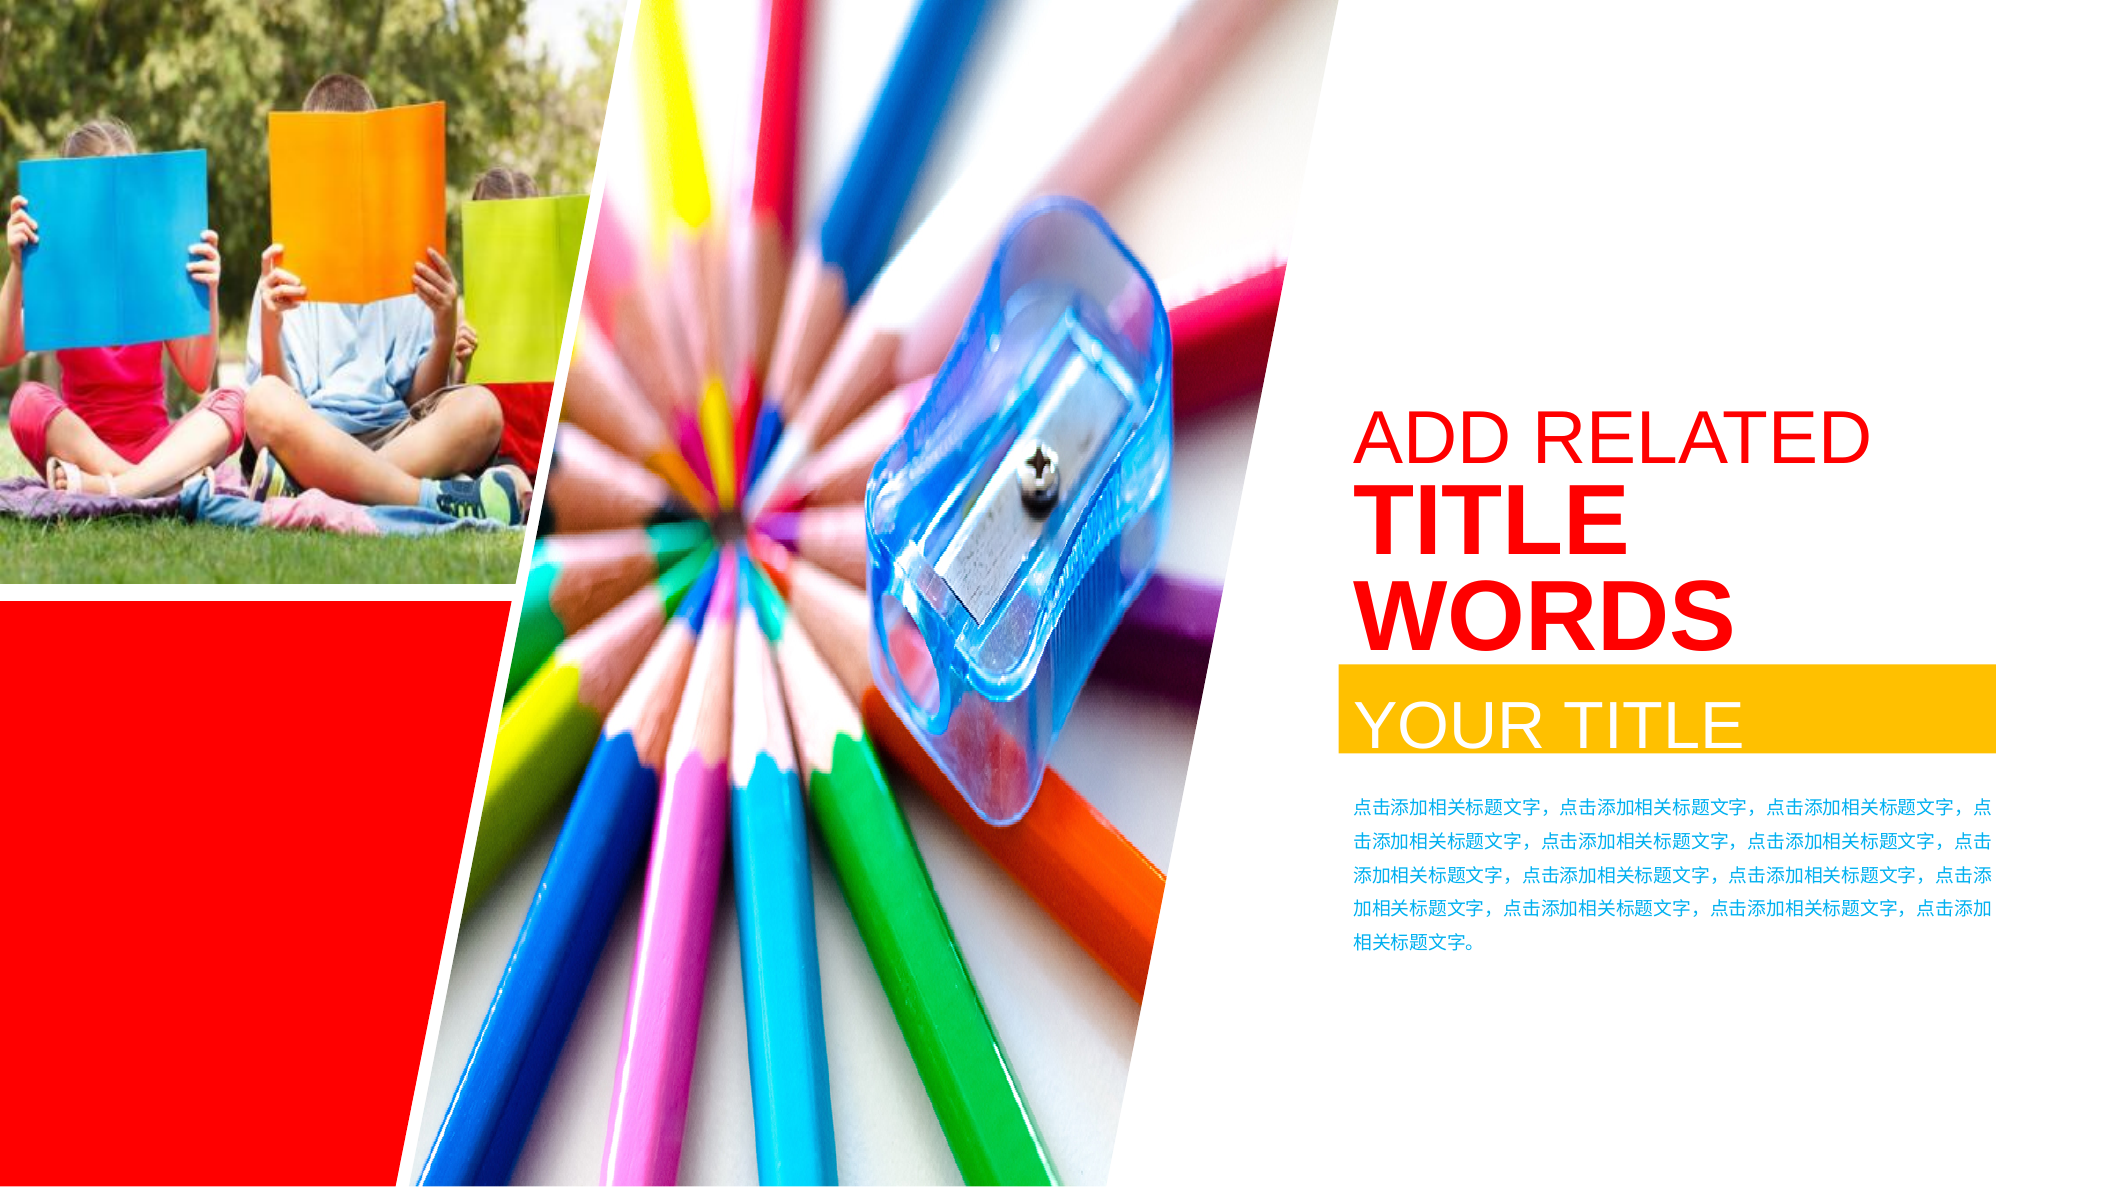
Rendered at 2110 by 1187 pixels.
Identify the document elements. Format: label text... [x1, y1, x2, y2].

text_box [0, 0, 629, 586]
text_box [0, 600, 513, 1187]
text_box [407, 0, 1340, 1187]
text_box 点击添加相关标题文字，点击添加相关标题文字，点击添加相关标题文字，点击添加相关标题文字，点击添加相关标题文字，点击添加相关标题文字，点击添加相关标题文字，点击添加相关标题文字，点击添加相关标题文字，点击添加相关标题文字，点击添加相关标题文字，点击添加相关标题文字，点击添加相关标题文字。 [1338, 777, 2012, 961]
text_box Add related title words [1338, 398, 1954, 650]
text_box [1338, 650, 1996, 761]
